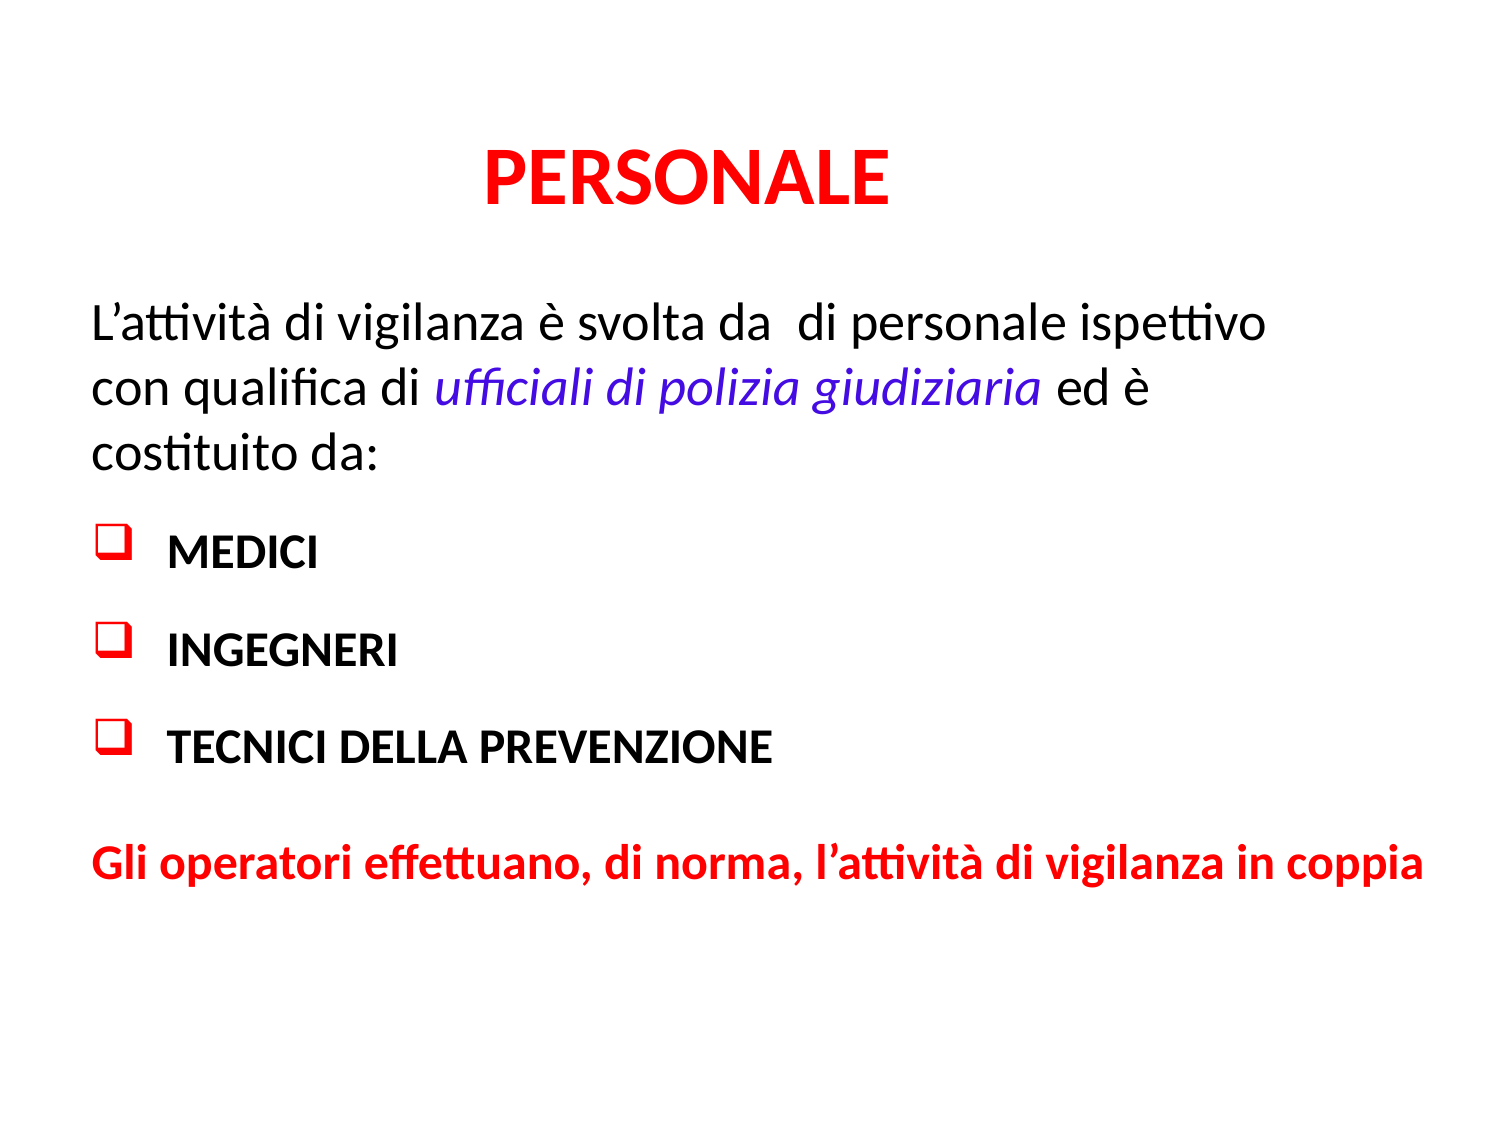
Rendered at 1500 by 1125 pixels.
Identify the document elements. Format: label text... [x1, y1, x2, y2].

text_box PERSONALE [468, 113, 906, 229]
text_box Gli operatori effettuano, di norma, l’attività di vigilanza in coppia [76, 822, 1451, 898]
text_box L’attività di vigilanza è svolta da di personale ispettivo con qualifica di ufficiali di polizia giudiziaria ed è costituito da: MEDICI INGEGNERI TECNICI DELLA PREVENZIONE [75, 277, 1354, 783]
